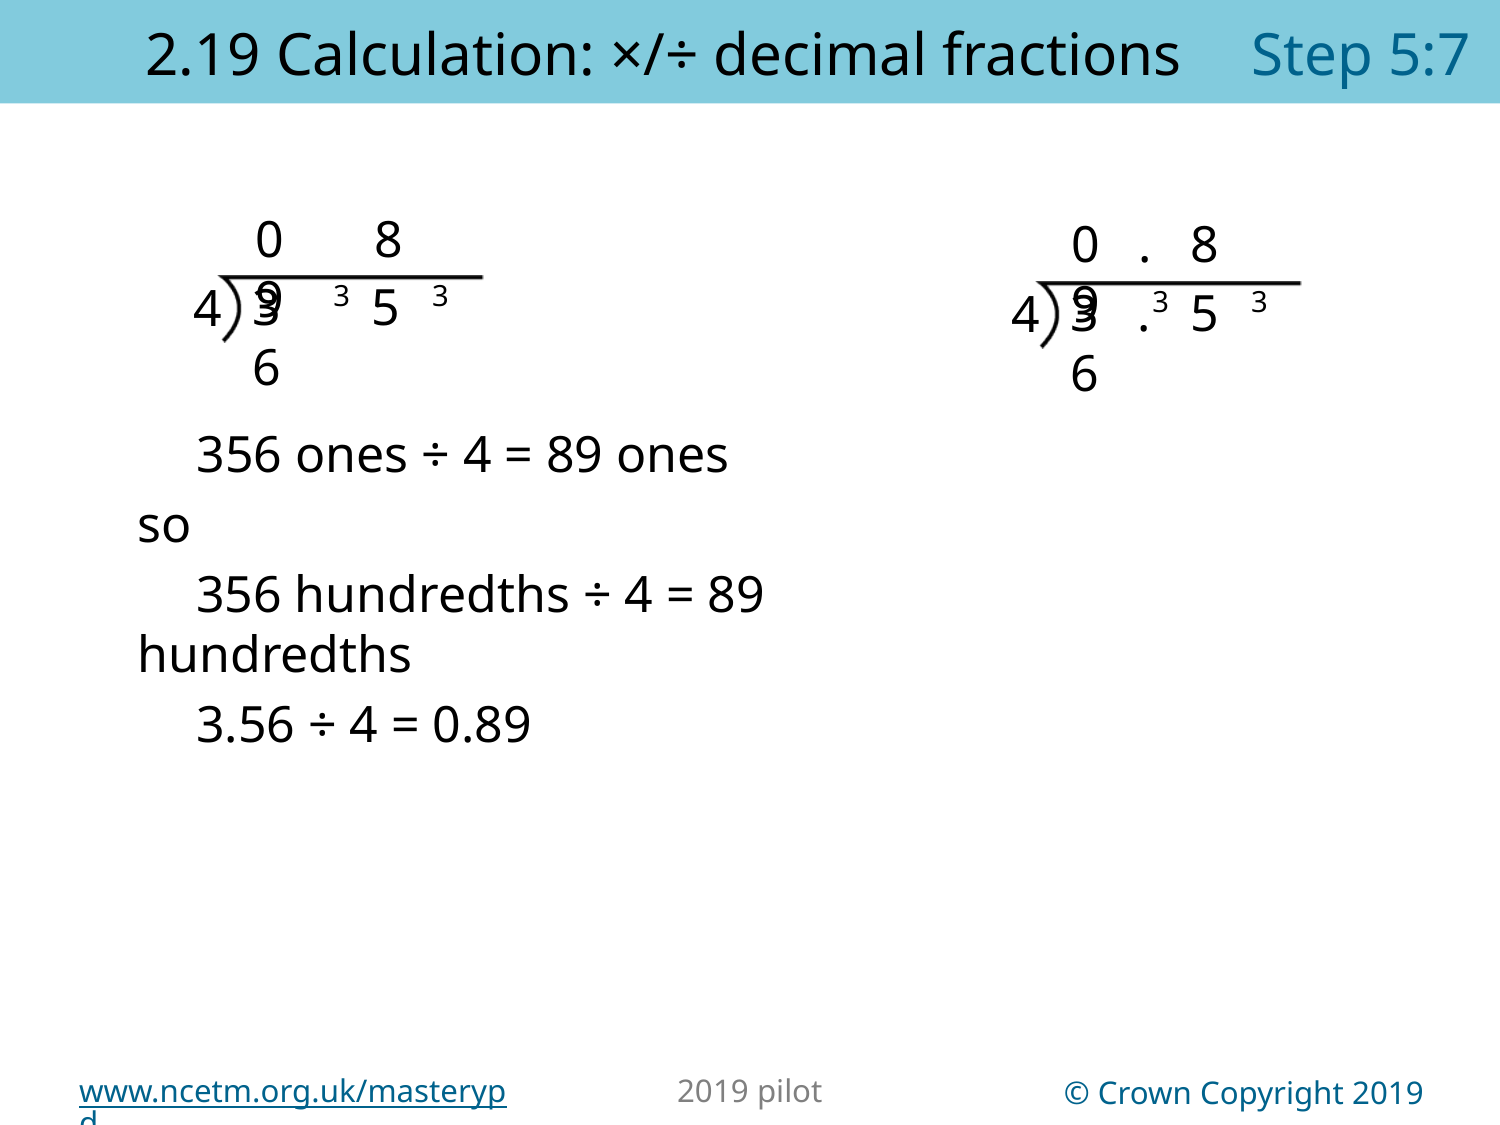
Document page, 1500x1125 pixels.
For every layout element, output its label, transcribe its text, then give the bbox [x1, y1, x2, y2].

text_box 3 . 5 6 [1055, 274, 1322, 409]
text_box 3 [417, 269, 464, 274]
text_box 3 [318, 269, 365, 274]
list 2.19 Calculation: ×/÷ decimal fractions Step 5:7 [0, 0, 1500, 104]
picture [1035, 281, 1302, 349]
picture [217, 275, 484, 343]
text_box 3 [1236, 275, 1281, 280]
text_box 3 5 6 [237, 268, 504, 403]
text_box 0 8 9 [240, 199, 508, 335]
text_box 3 [1137, 275, 1183, 280]
text_box 0 . 8 9 [1056, 205, 1324, 341]
text_box 4 [178, 269, 255, 345]
text_box 356 ones ÷ 4 = 89 ones so 356 hundredths ÷ 4 = 89 hundredths 3.56 ÷ 4 = 0.89 [122, 415, 1024, 761]
text_box 4 [996, 275, 1073, 351]
